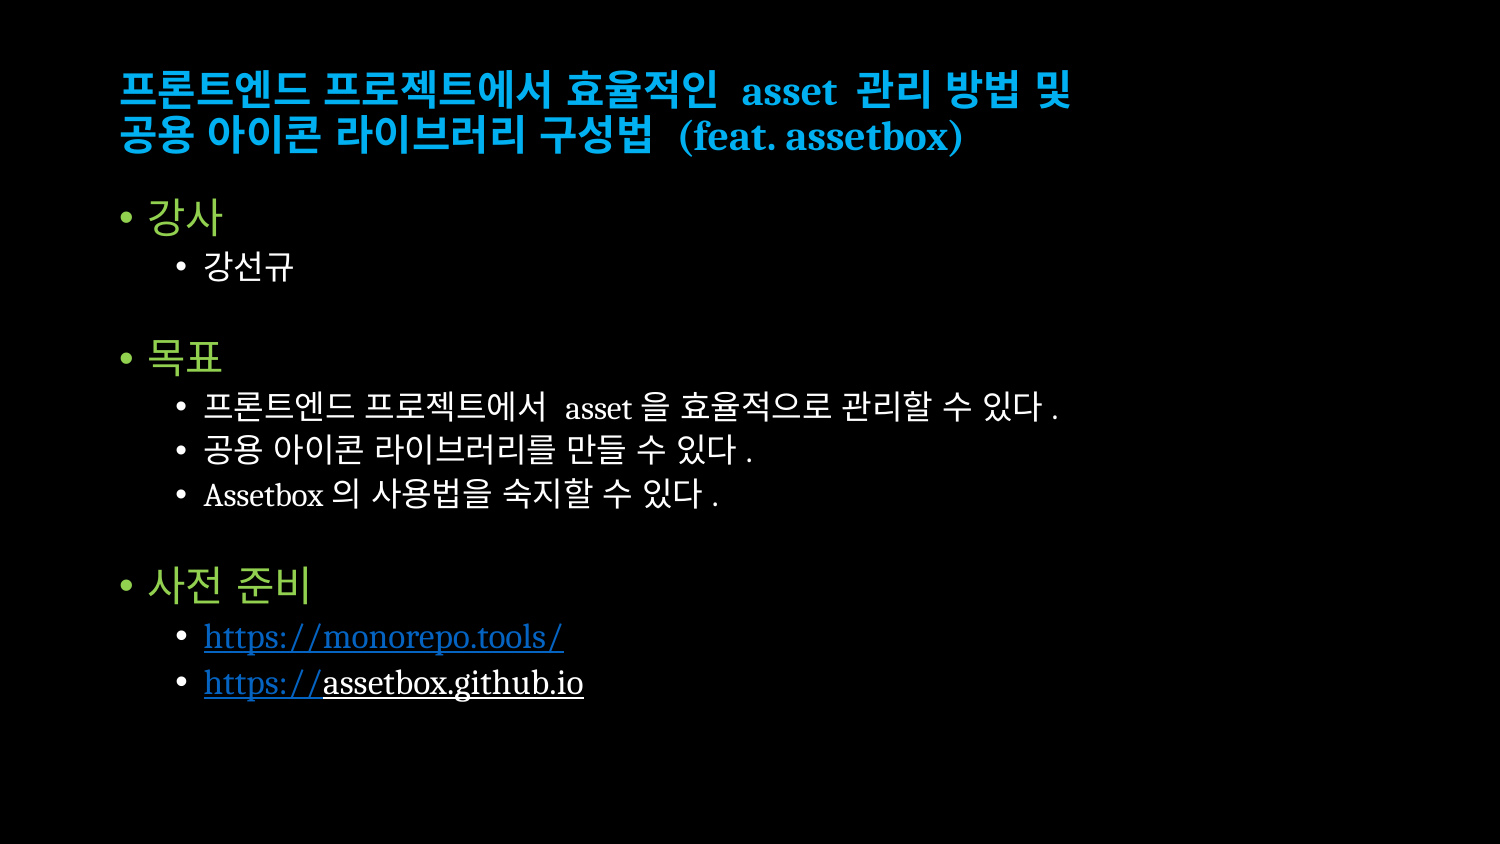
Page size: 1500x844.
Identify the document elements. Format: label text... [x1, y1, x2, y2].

list 강사 강선규 목표 프론트엔드 프로젝트에서 asset을 효율적으로 관리할 수 있다. 공용 아이콘 라이브러리를 만들 수 있다. Assetbox의 사용법을 숙지할 수 있다. 사전 준비 https://monorepo.tools/ https://assetbox.github.io [104, 190, 1302, 772]
title 프론트엔드 프로젝트에서 효율적인 asset 관리 방법 및 공용 아이콘 라이브러리 구성법 (feat. assetbox) [104, 49, 1398, 181]
